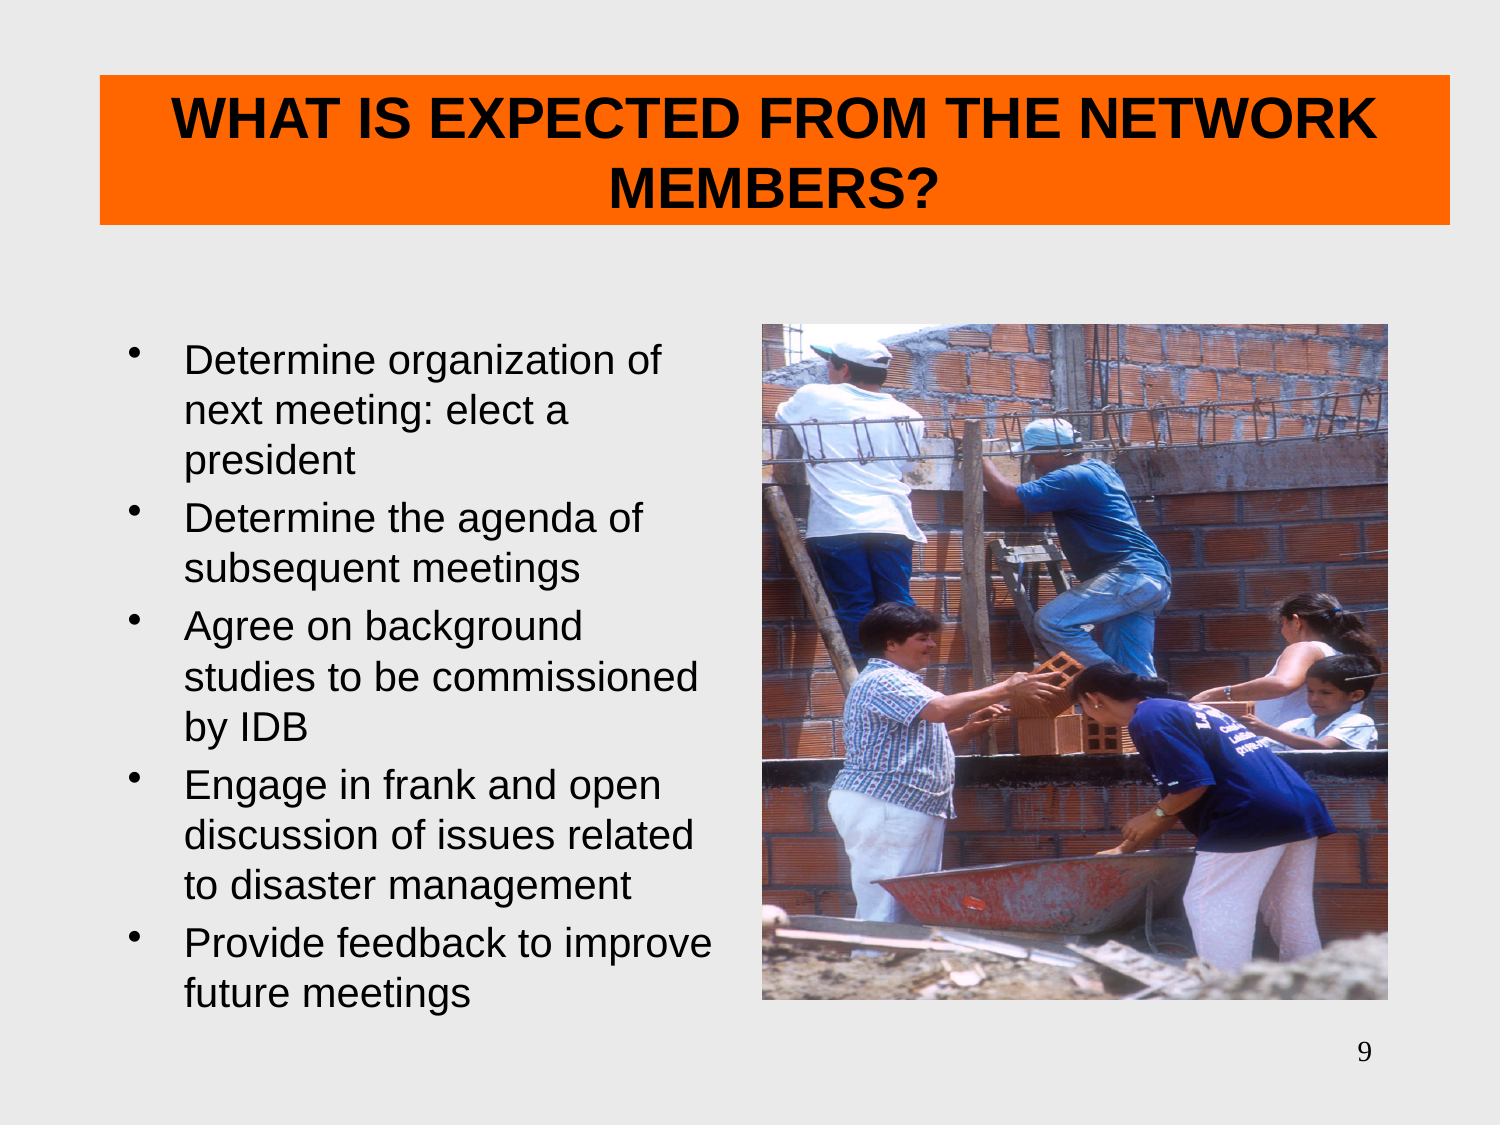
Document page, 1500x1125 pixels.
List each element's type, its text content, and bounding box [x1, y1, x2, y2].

slide_number 9 [1074, 1024, 1388, 1101]
title WHAT IS EXPECTED FROM THE NETWORK MEMBERS? [99, 74, 1451, 226]
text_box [762, 324, 1388, 1001]
list Determine organization of next meeting: elect a president Determine the agenda of subsequent meetings Agree on background studies to be commissioned by IDB Engage in frank and open discussion of issues related to disaster management Provide feedback to improve future meetings [112, 324, 738, 1001]
